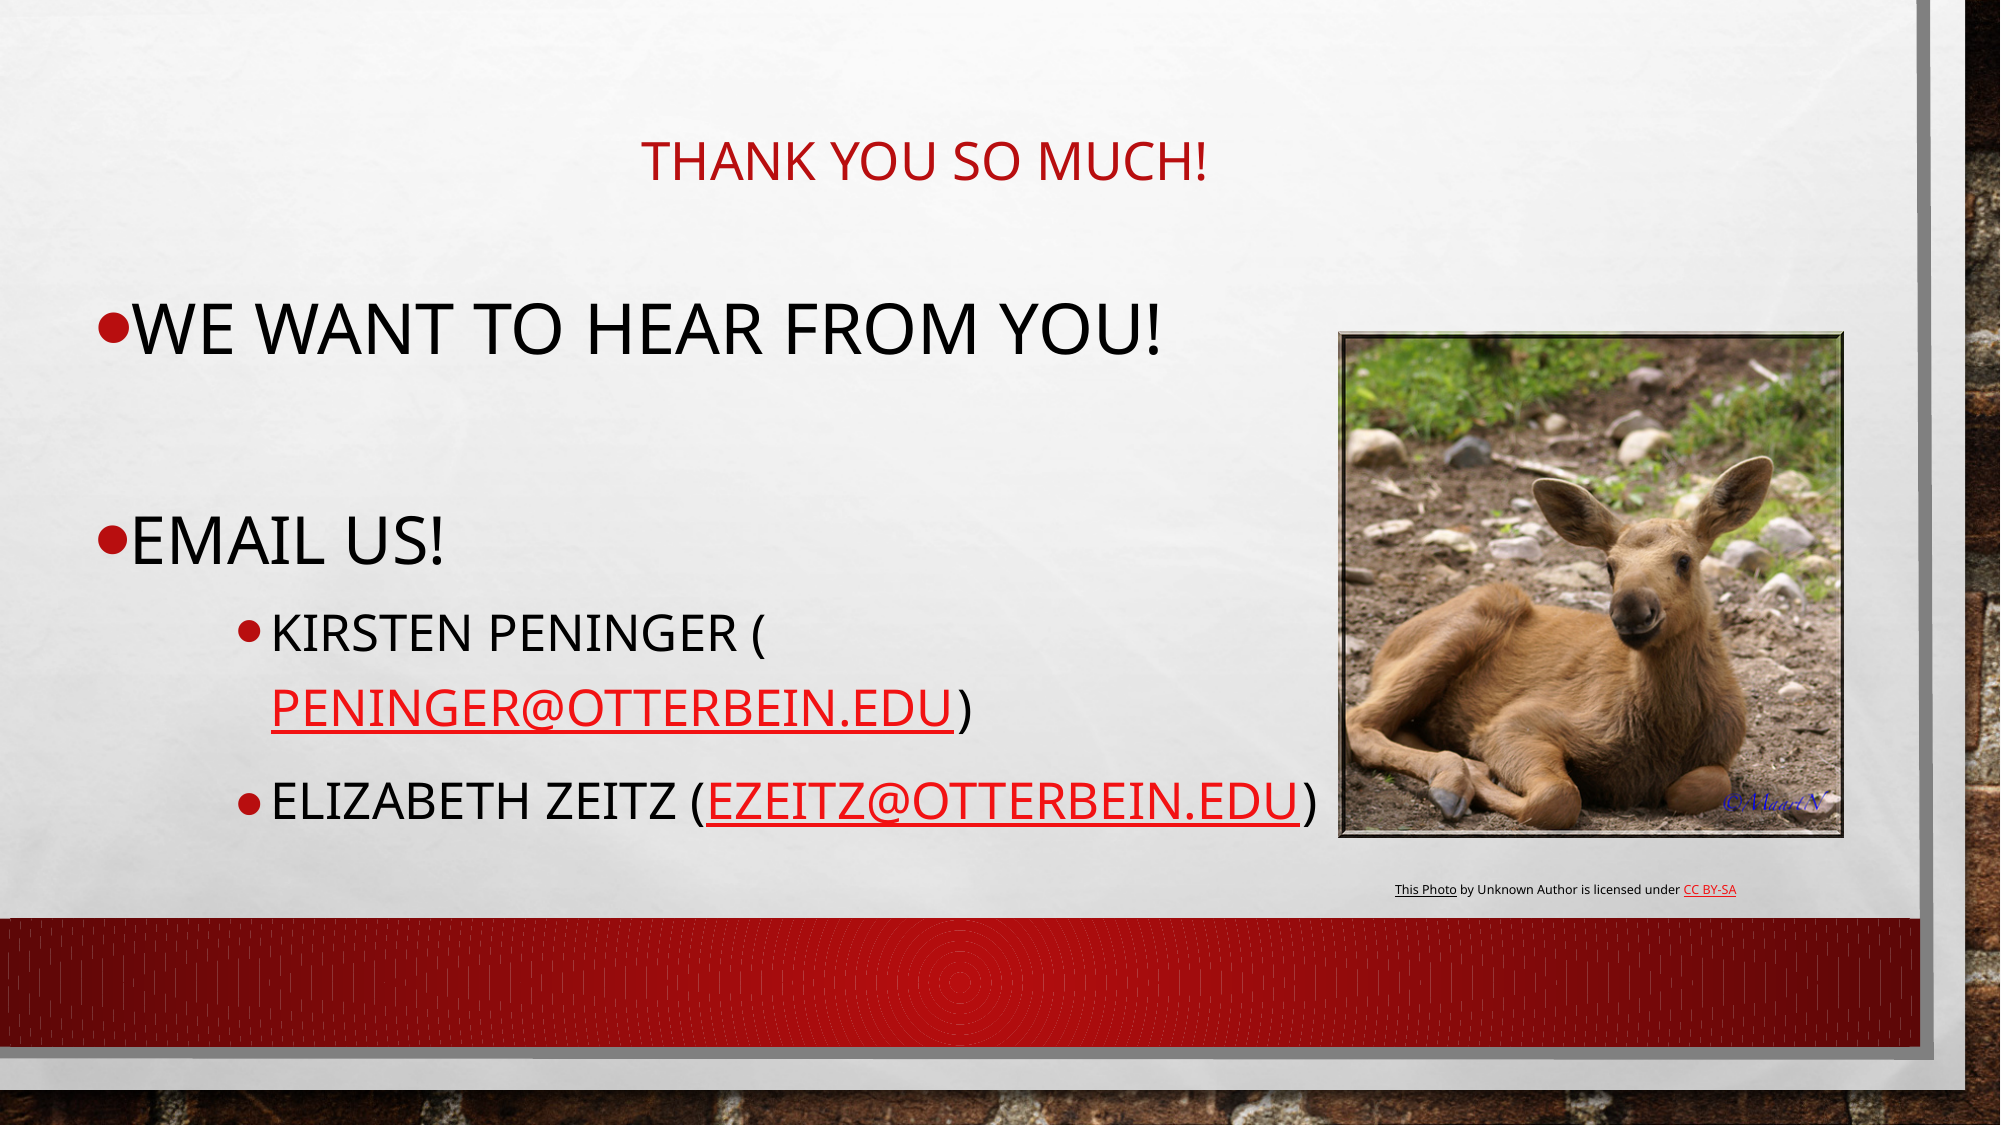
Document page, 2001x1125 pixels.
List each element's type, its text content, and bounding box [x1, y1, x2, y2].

text_box This Photo by Unknown Author is licensed under CC BY-SA [1378, 874, 1754, 907]
list We want to hear from you! Email us! Kirsten peninger (peninger@Otterbein.edu) Elizabeth Zeitz (ezeitz@Otterbein.edu) [79, 163, 1339, 875]
picture [0, 0, 2000, 1125]
picture [1337, 331, 1844, 838]
title Thank you so much! [79, 69, 1786, 259]
